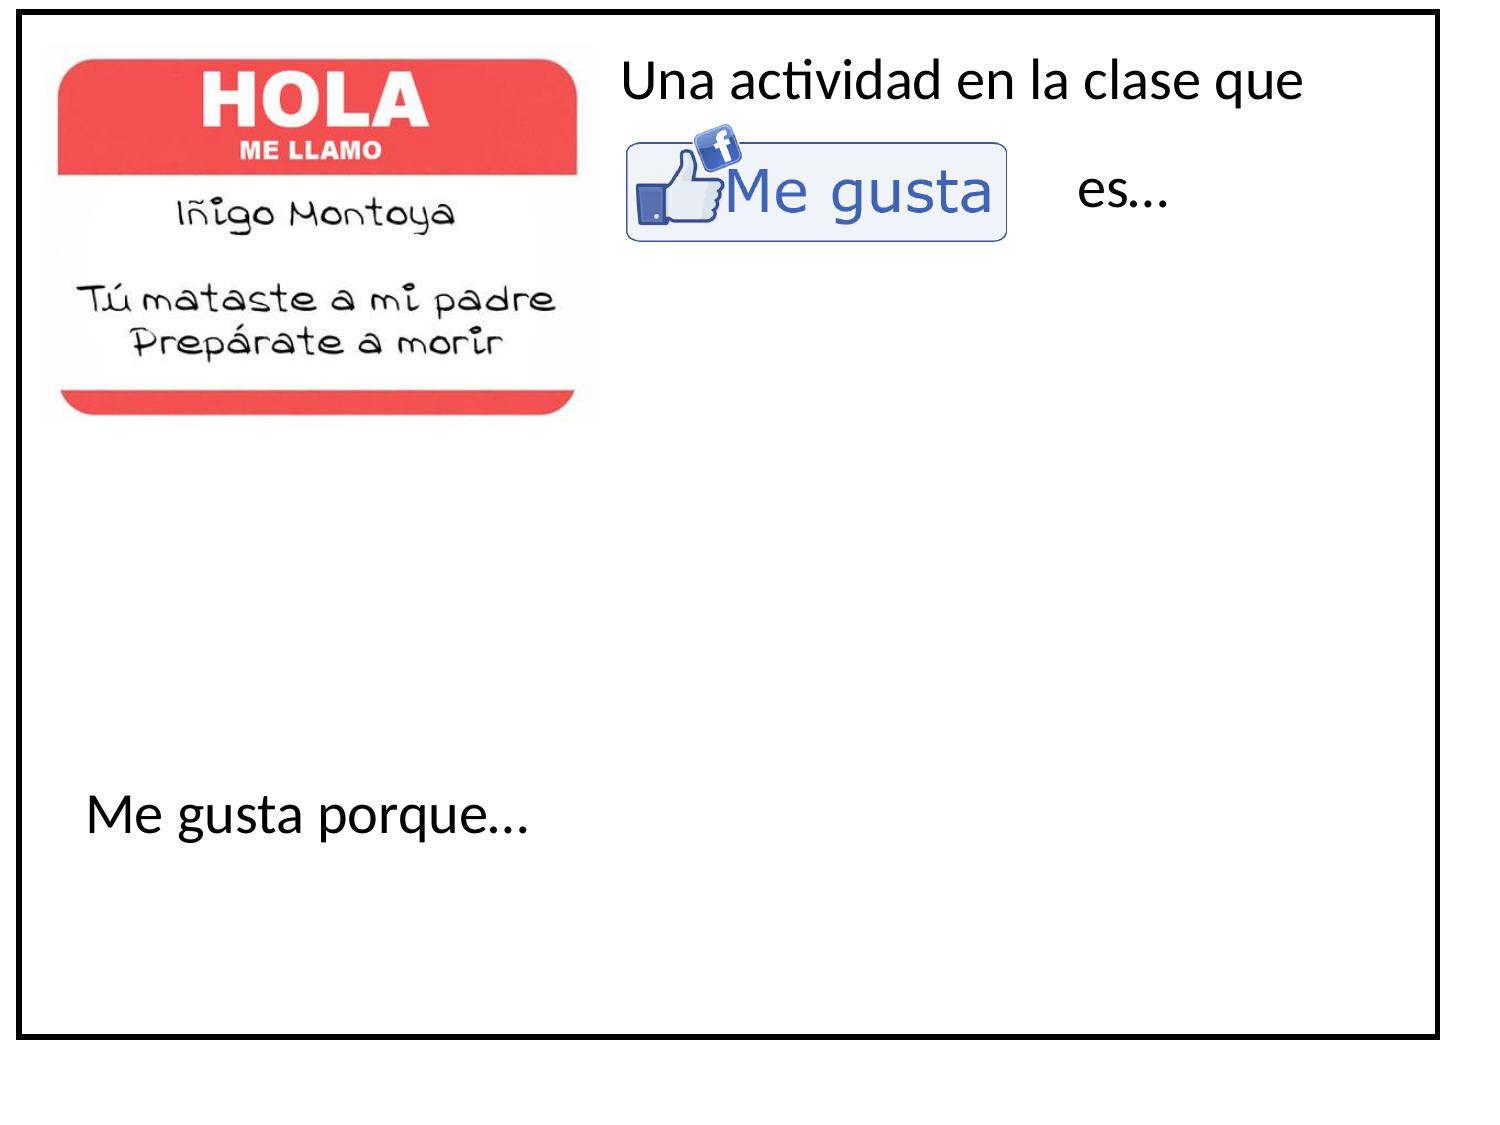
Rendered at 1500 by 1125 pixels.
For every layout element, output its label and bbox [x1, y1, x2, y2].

picture [45, 33, 594, 466]
picture [608, 119, 1020, 260]
table_header [22, 15, 1435, 1034]
